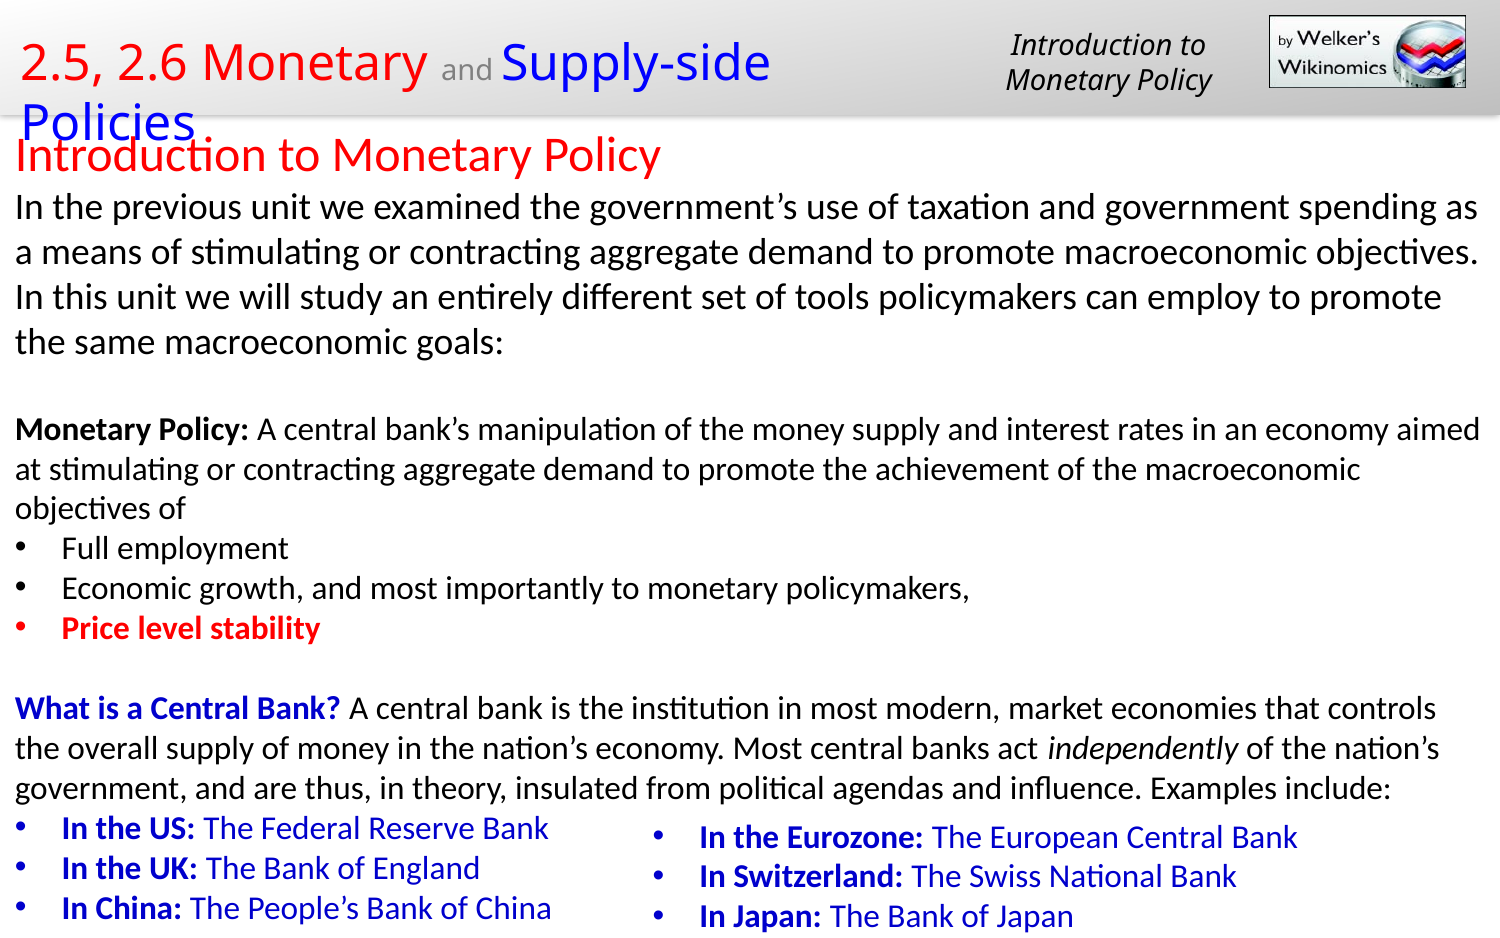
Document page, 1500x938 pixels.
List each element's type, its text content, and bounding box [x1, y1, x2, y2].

text_box In the Eurozone: The European Central Bank In Switzerland: The Swiss National Bank In Japan: The Bank of Japan [637, 807, 1466, 938]
text_box Introduction to Monetary Policy In the previous unit we examined the government’s use of taxation and government spending as a means of stimulating or contracting aggregate demand to promote macroeconomic objectives. In this unit we will study an entirely different set of tools policymakers can employ to promote the same macroeconomic goals: Monetary Policy: A central bank’s manipulation of the money supply and interest rates in an economy aimed at stimulating or contracting aggregate demand to promote the achievement of the macroeconomic objectives of Full employment Economic growth, and most importantly to monetary policymakers, Price level stability What is a Central Bank? A central bank is the institution in most modern, market economies that controls the overall supply of money in the nation’s economy. Most central banks act independently of the nation’s government, and are thus, in theory, insulated from political agendas and influence. Examples include: In the US: The Federal Reserve Bank In the UK: The Bank of England In China: The People’s Bank of China [0, 123, 1500, 934]
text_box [0, 0, 1500, 115]
